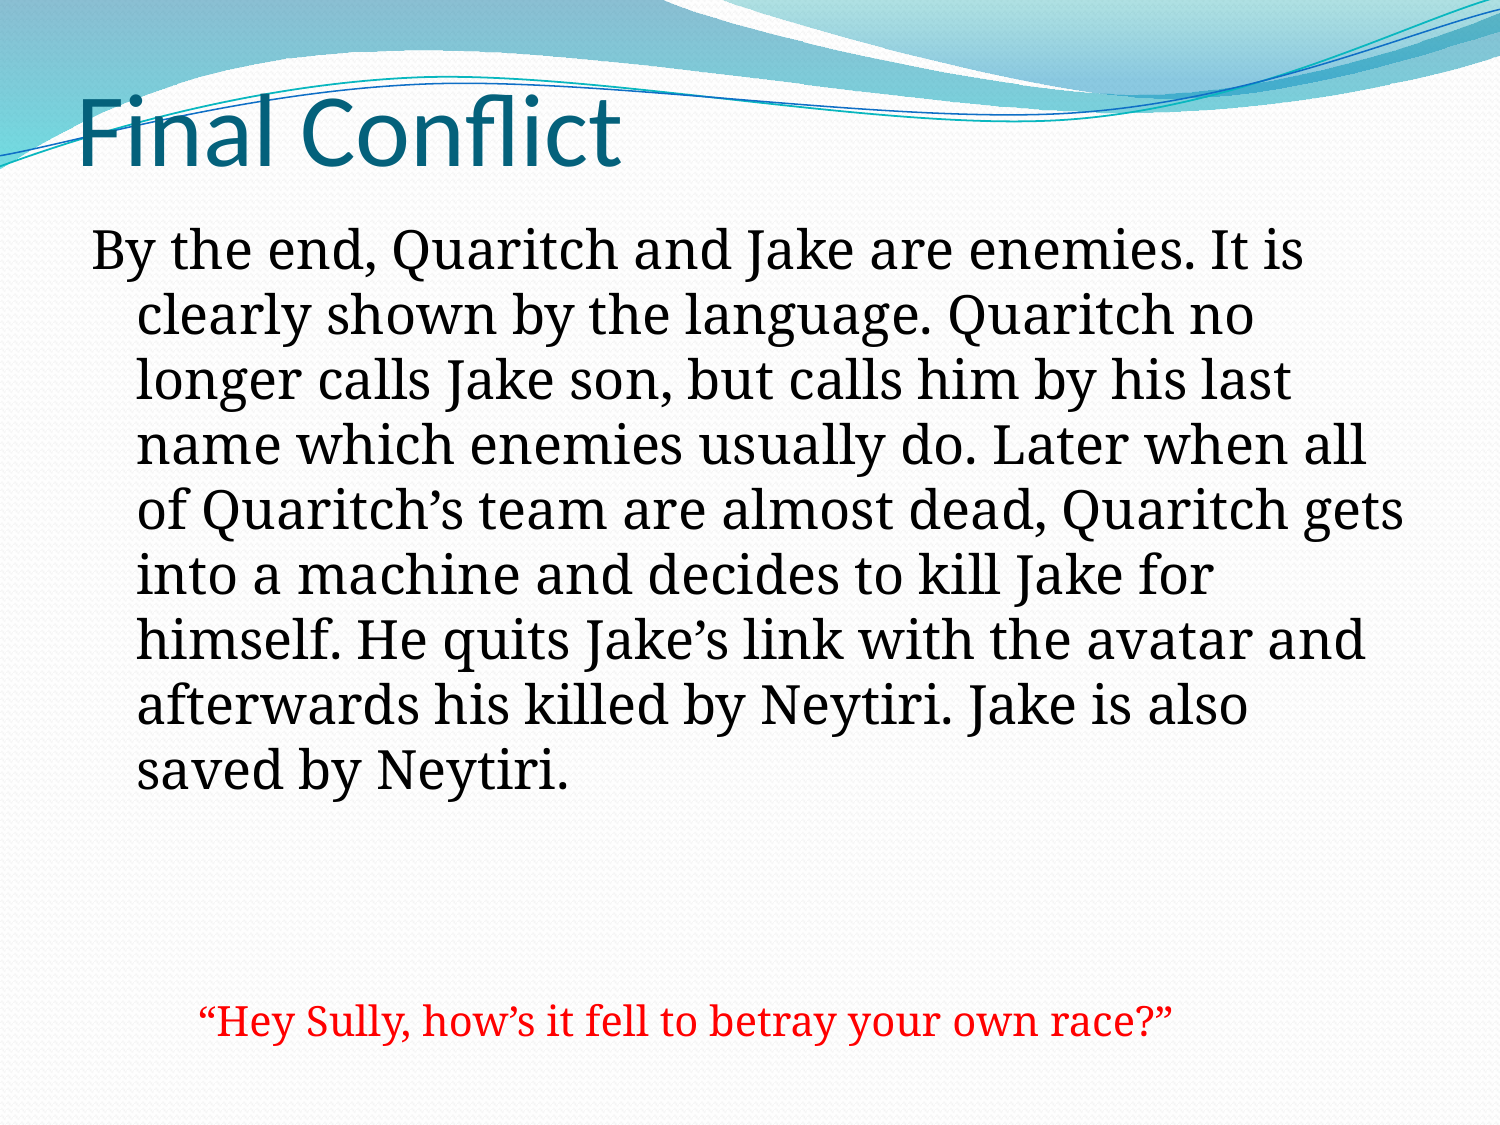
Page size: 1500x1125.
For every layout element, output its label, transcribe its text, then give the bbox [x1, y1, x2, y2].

list By the end, Quaritch and Jake are enemies. It is clearly shown by the language. Quaritch no longer calls Jake son, but calls him by his last name which enemies usually do. Later when all of Quaritch’s team are almost dead, Quaritch gets into a machine and decides to kill Jake for himself. He quits Jake’s link with the avatar and afterwards his killed by Neytiri. Jake is also saved by Neytiri. [76, 208, 1427, 951]
title Final Conflict [76, 0, 1427, 188]
text_box “Hey Sully, how’s it fell to betray your own race?” [182, 987, 1282, 1053]
